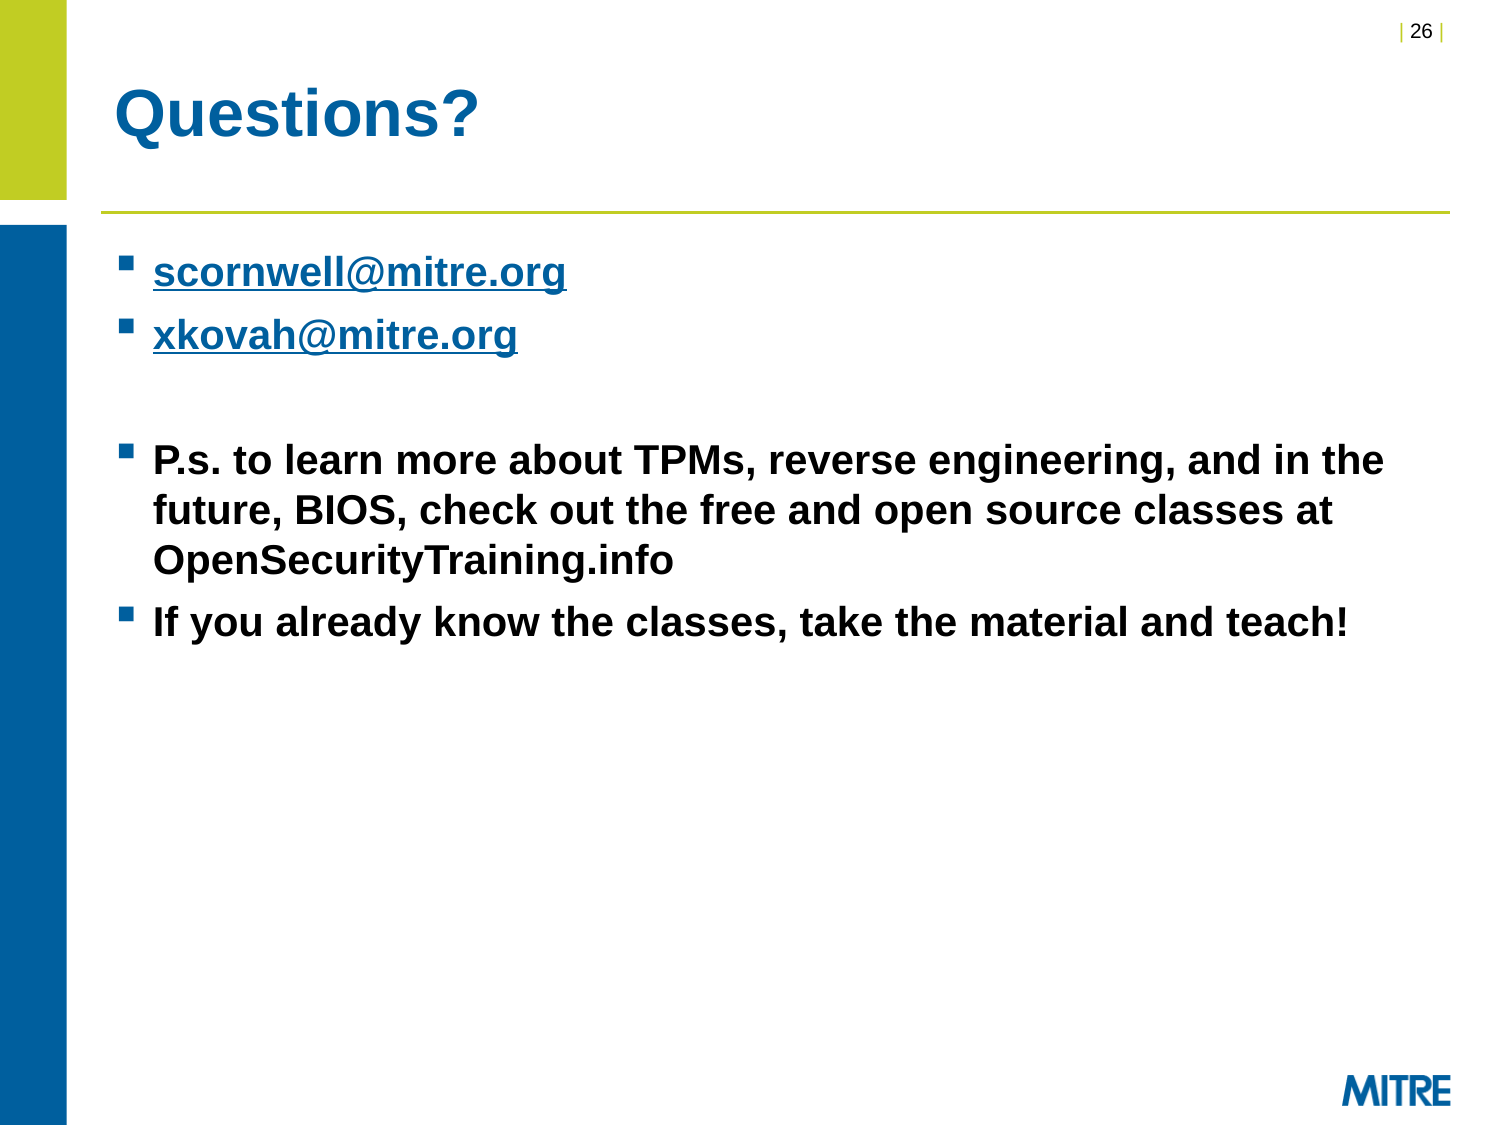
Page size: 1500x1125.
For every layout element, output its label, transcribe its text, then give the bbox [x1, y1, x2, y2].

title Questions? [99, 45, 1450, 188]
picture [1342, 1072, 1453, 1113]
list scornwell@mitre.org xkovah@mitre.org P.s. to learn more about TPMs, reverse engineering, and in the future, BIOS, check out the free and open source classes at OpenSecurityTraining.info If you already know the classes, take the material and teach! [99, 237, 1450, 1005]
